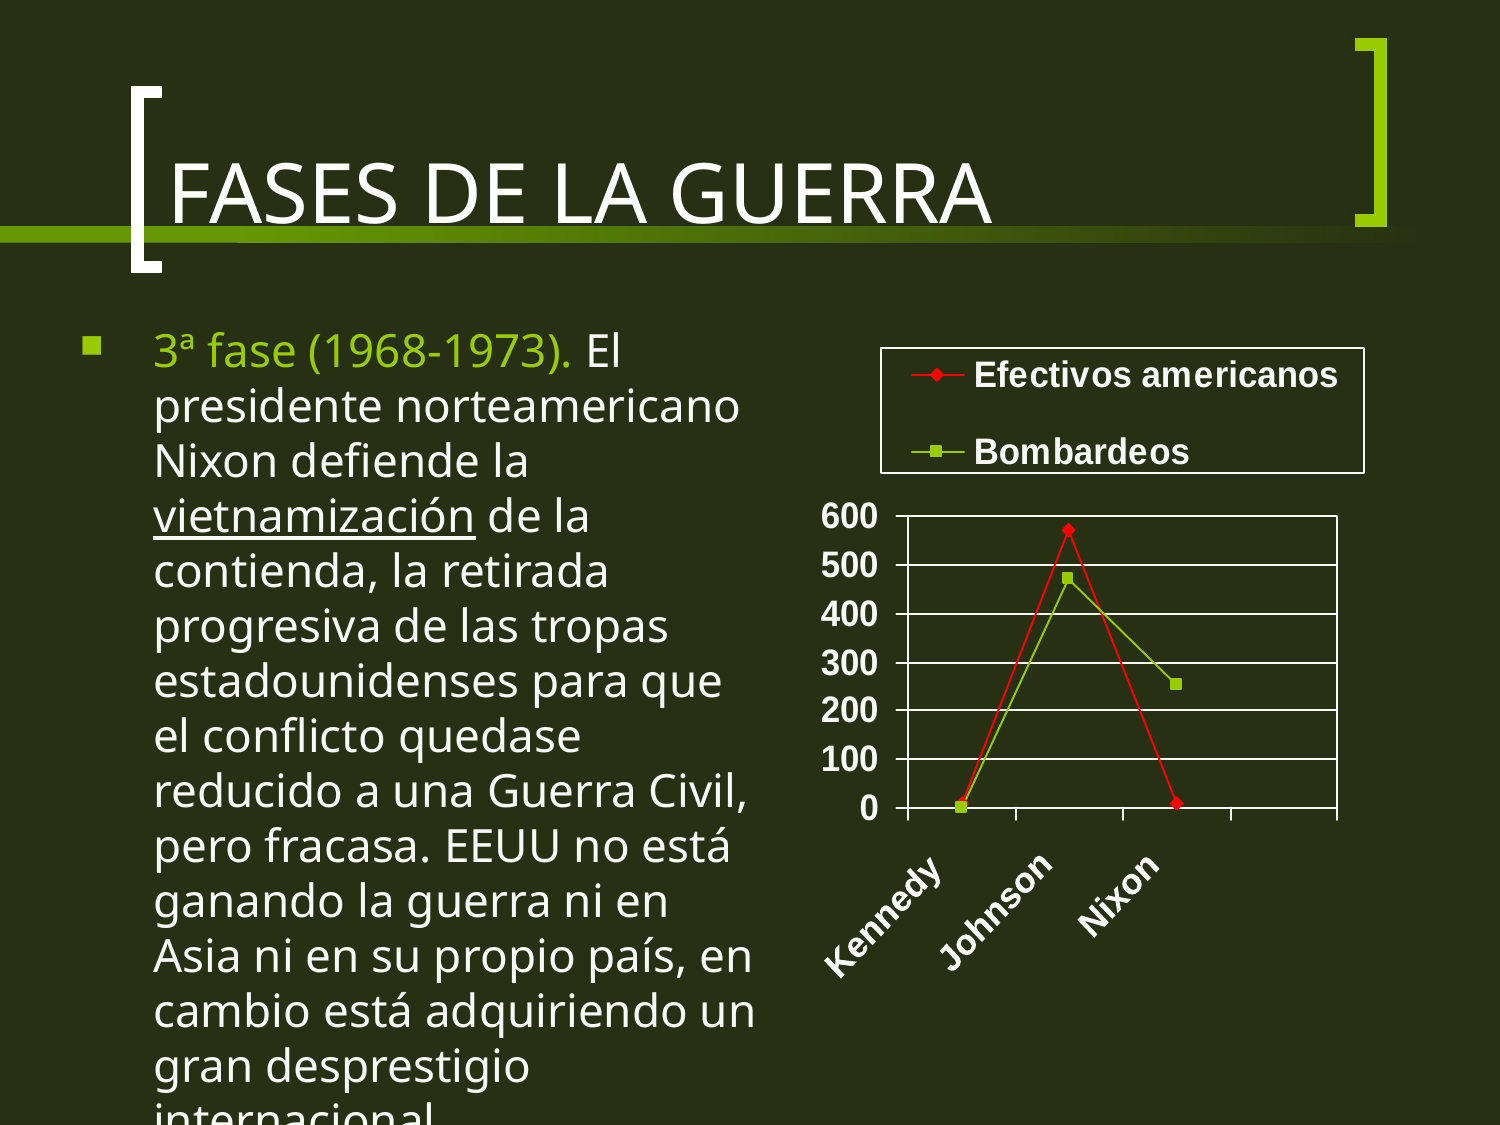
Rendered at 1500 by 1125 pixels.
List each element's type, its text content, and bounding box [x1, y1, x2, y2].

list 3ª fase (1968-1973). El presidente norteamericano Nixon defiende la vietnamización de la contienda, la retirada progresiva de las tropas estadounidenses para que el conflicto quedase reducido a una Guerra Civil, pero fracasa. EEUU no está ganando la guerra ni en Asia ni en su propio país, en cambio está adquiriendo un gran desprestigio internacional. [64, 314, 780, 990]
title FASES DE LA GUERRA [152, 15, 1328, 248]
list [714, 337, 1429, 1006]
